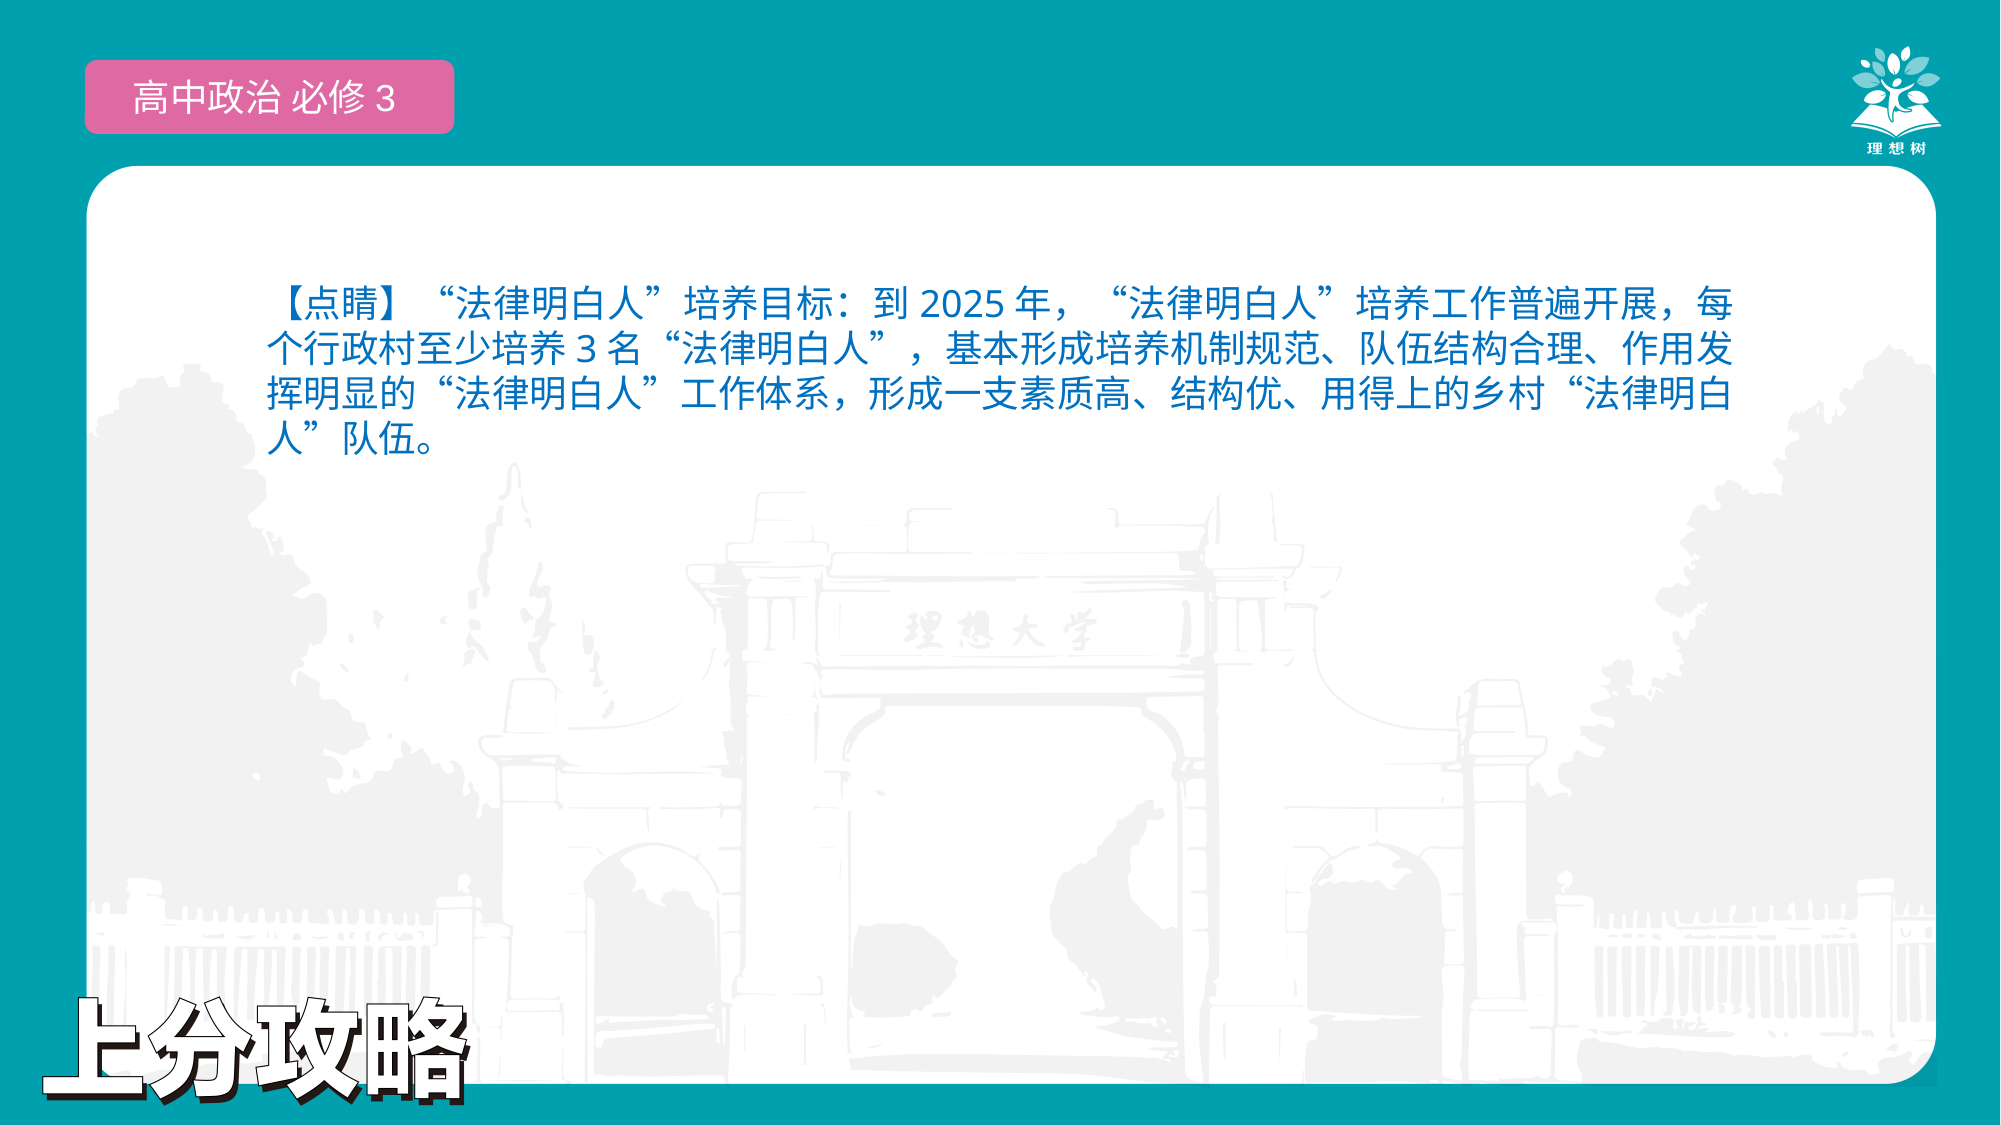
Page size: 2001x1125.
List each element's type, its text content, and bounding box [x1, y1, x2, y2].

picture [0, 0, 2001, 1125]
text_box 【点睛】“法律明白人”培养目标：到2025年，“法律明白人”培养工作普遍开展，每个行政村至少培养3名“法律明白人”，基本形成培养机制规范、队伍结构合理、作用发挥明显的“法律明白人”工作体系，形成一支素质高、结构优、用得上的乡村“法律明白人”队伍。 [251, 272, 1749, 513]
text_box 高中政治 必修3 [83, 58, 456, 135]
